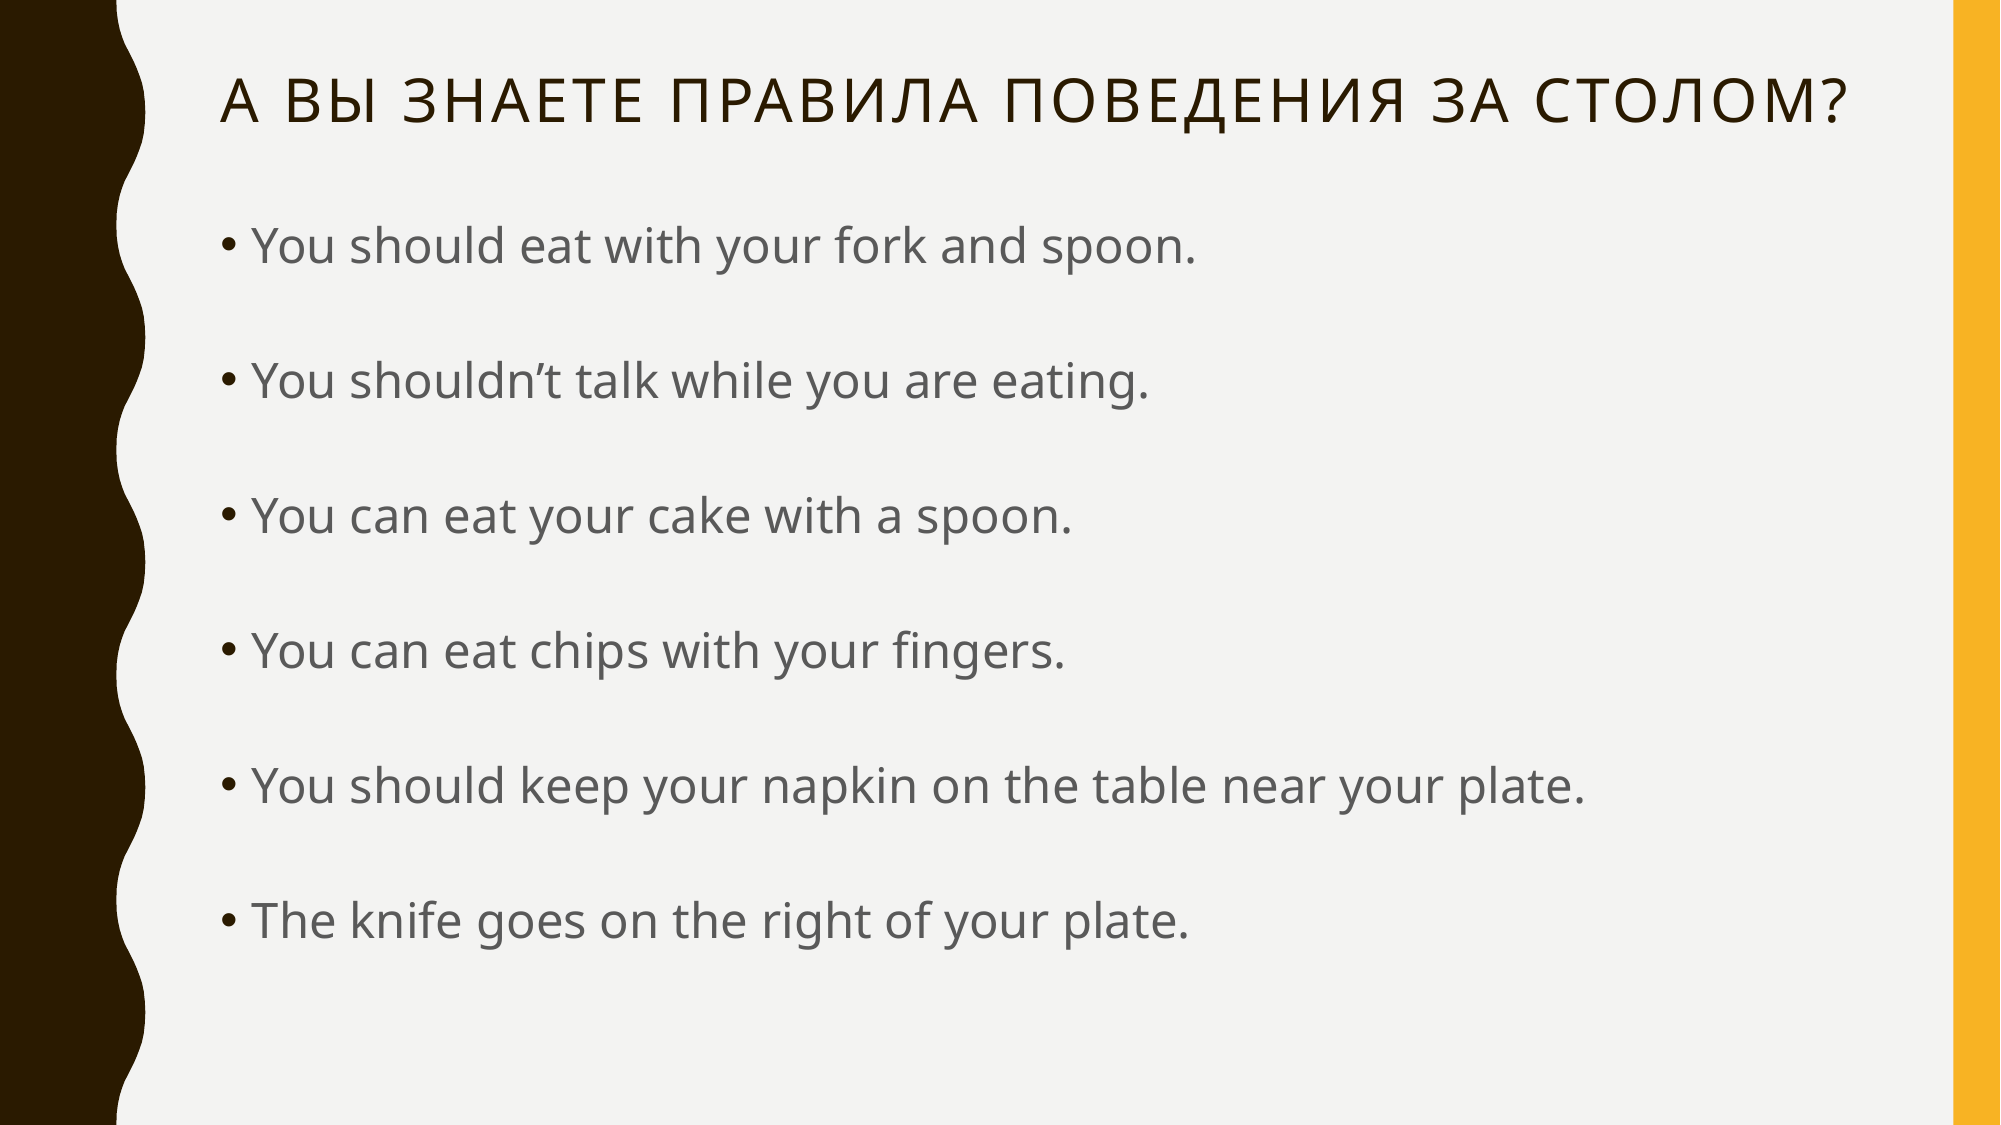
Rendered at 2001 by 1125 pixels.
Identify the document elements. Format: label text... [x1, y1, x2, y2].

list You should eat with your fork and spoon. You shouldn’t talk while you are eating. You can eat your cake with a spoon. You can eat chips with your fingers. You should keep your napkin on the table near your plate. The knife goes on the right of your plate. [205, 200, 1875, 965]
title А вы знаете правила поведения за столом? [205, 62, 1875, 161]
